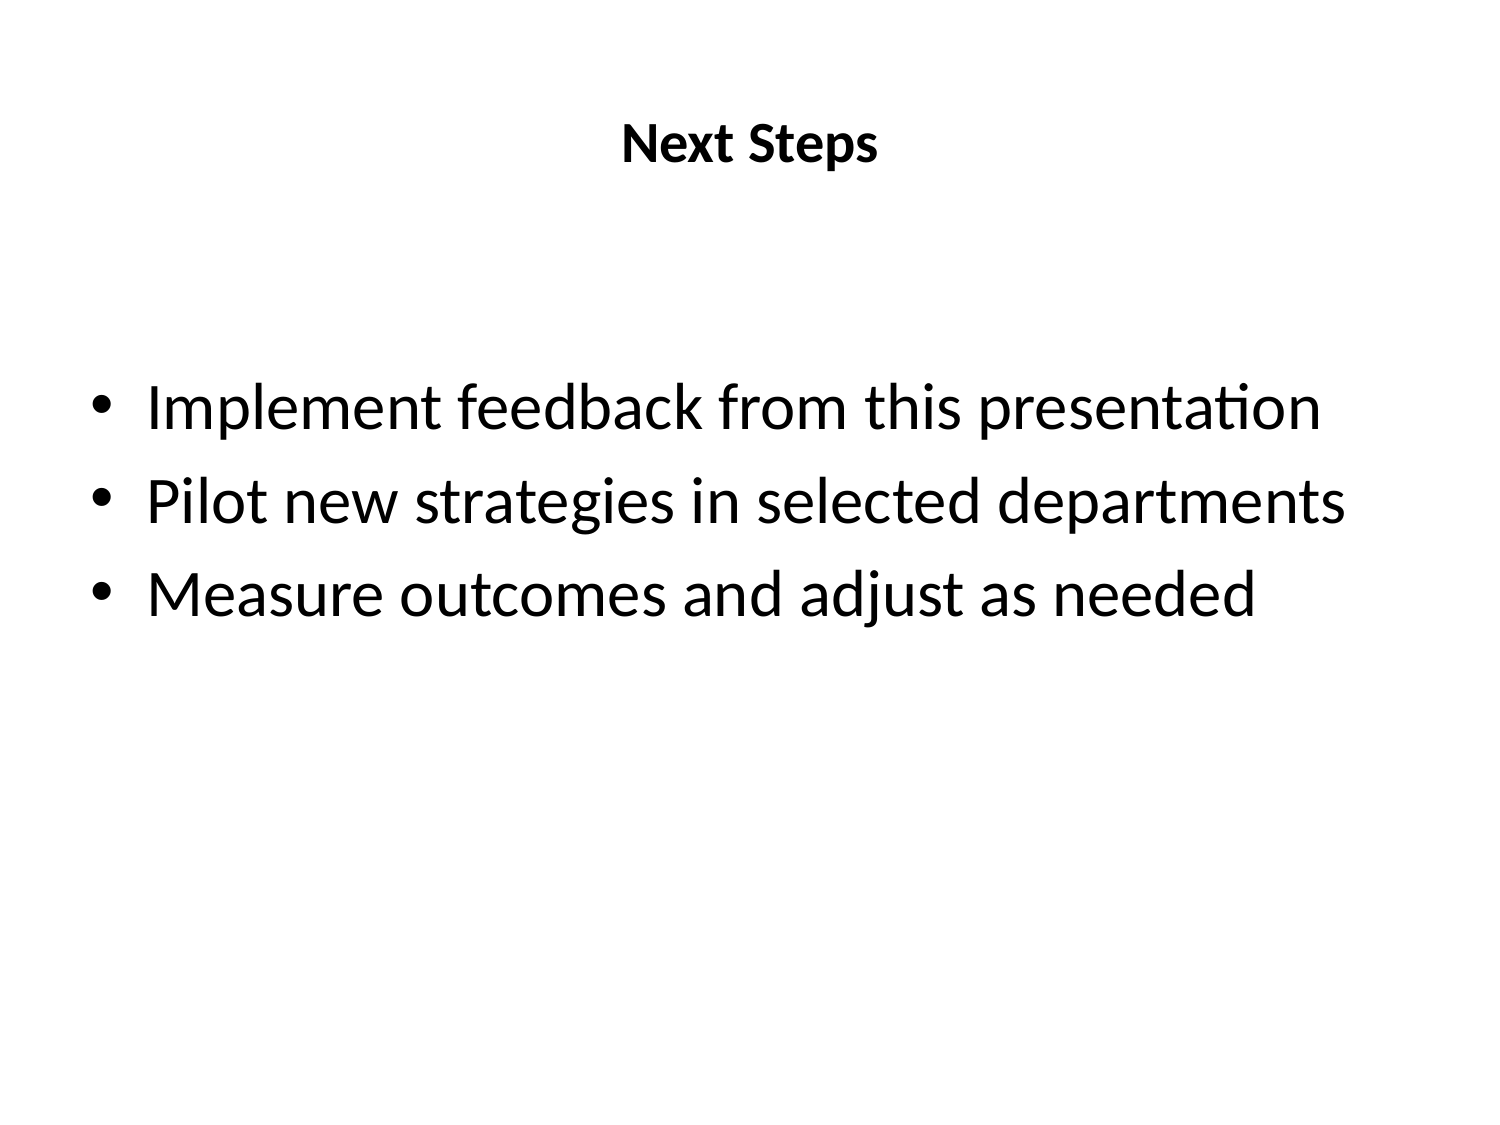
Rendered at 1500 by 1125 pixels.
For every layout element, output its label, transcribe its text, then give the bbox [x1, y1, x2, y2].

title Next Steps [75, 45, 1425, 233]
list Implement feedback from this presentation Pilot new strategies in selected departments Measure outcomes and adjust as needed [75, 262, 1425, 1005]
